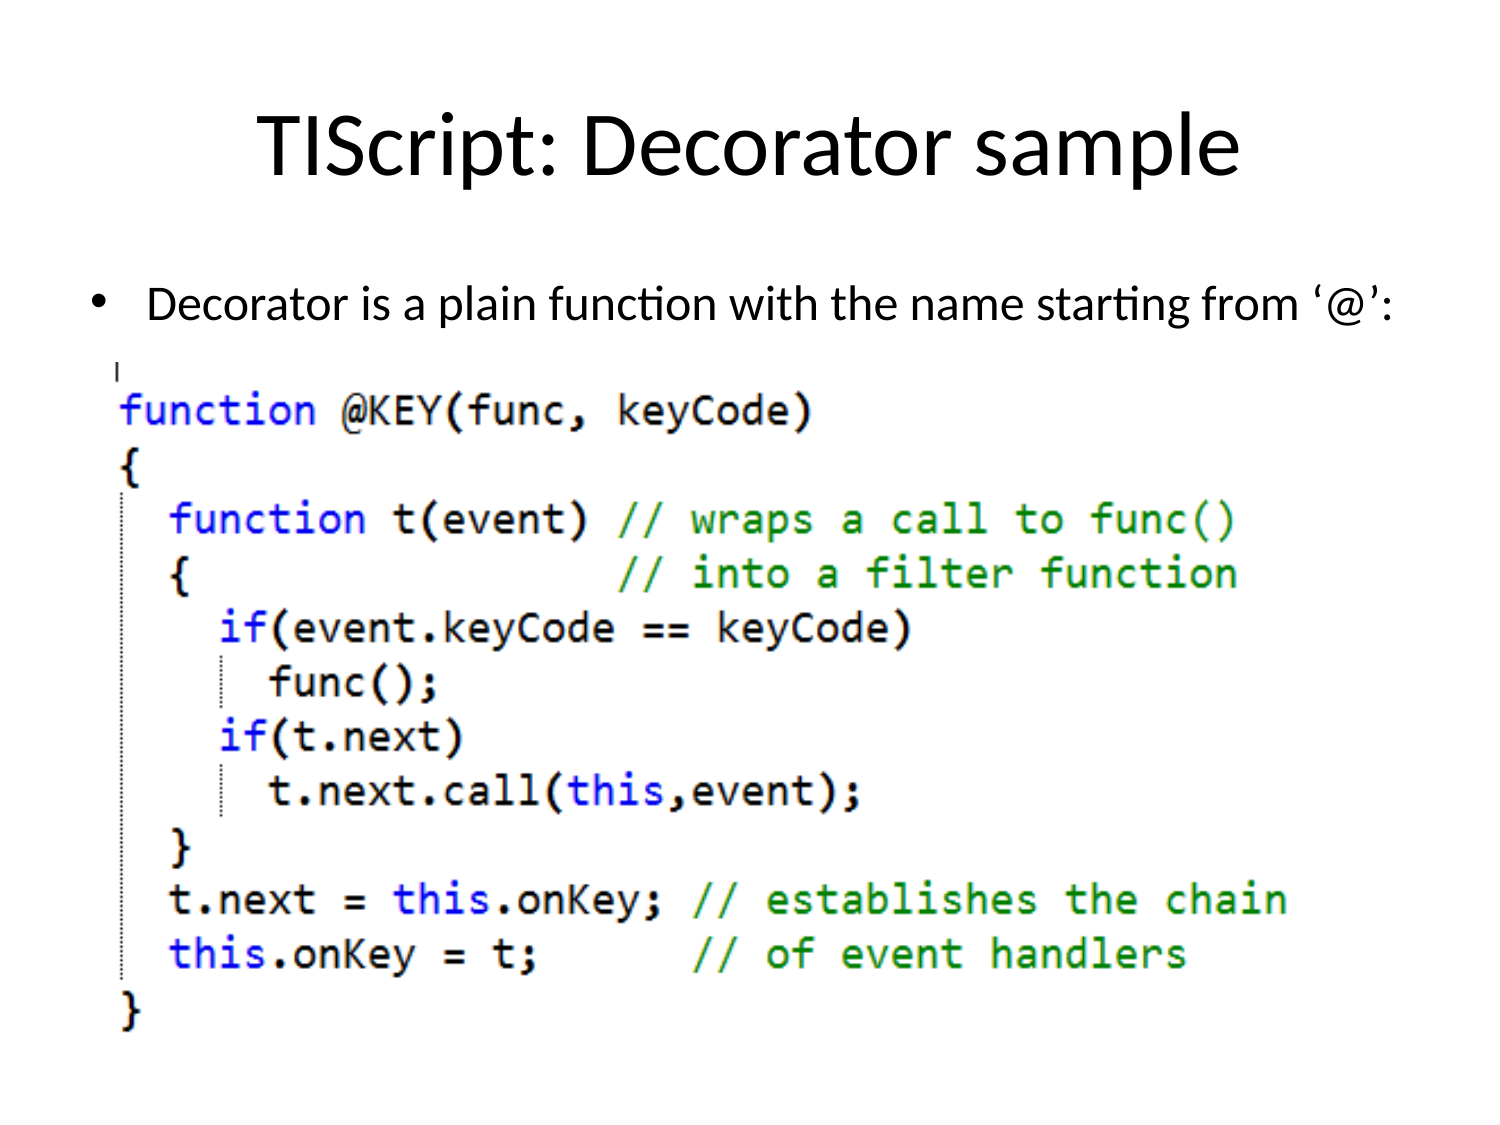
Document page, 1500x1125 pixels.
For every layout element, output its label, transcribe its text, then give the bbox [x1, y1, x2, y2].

picture [87, 362, 1376, 1074]
title TIScript: Decorator sample [75, 45, 1425, 233]
list Decorator is a plain function with the name starting from ‘@’: [75, 262, 1425, 1005]
